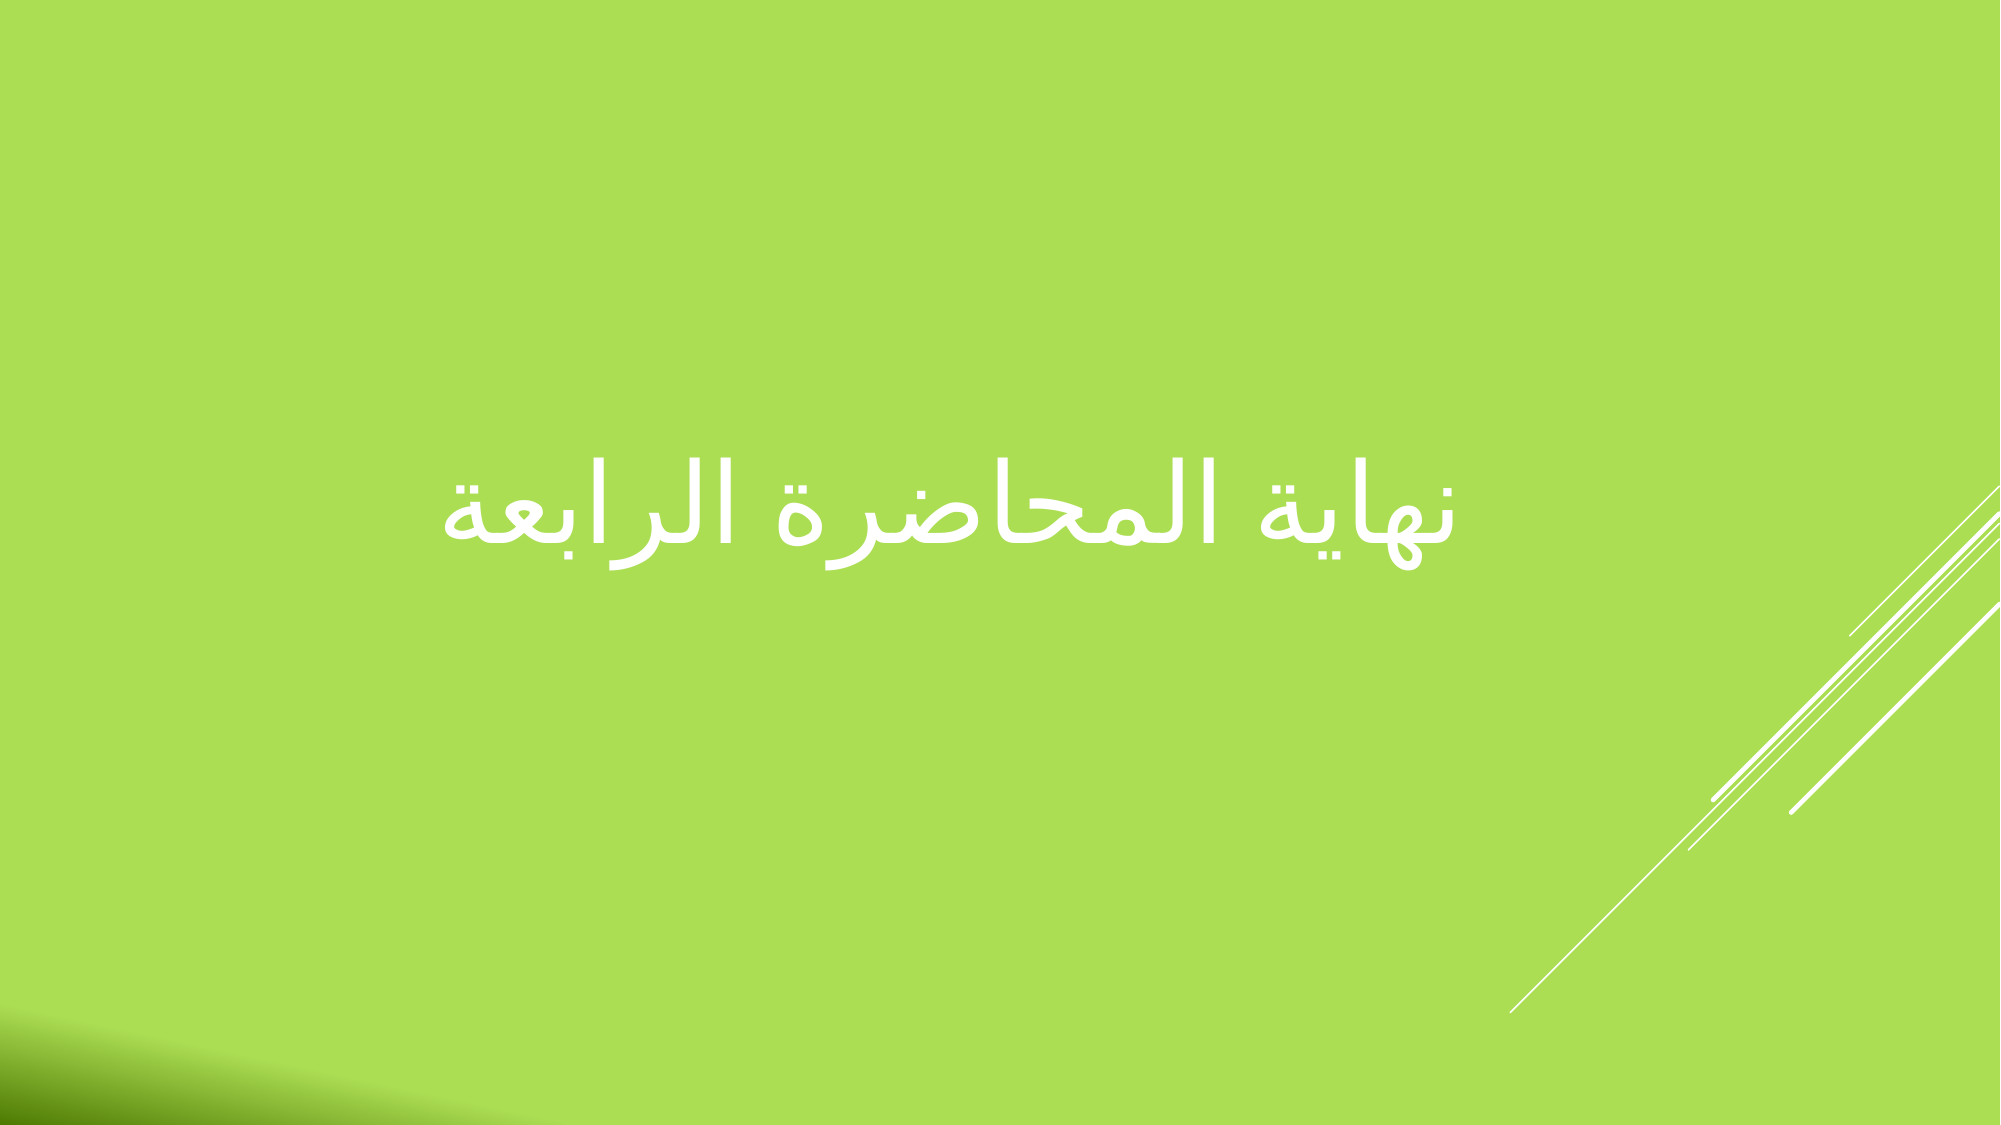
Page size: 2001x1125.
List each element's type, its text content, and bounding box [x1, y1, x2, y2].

list نهاية المحاضرة الرابعة [250, 202, 1651, 796]
